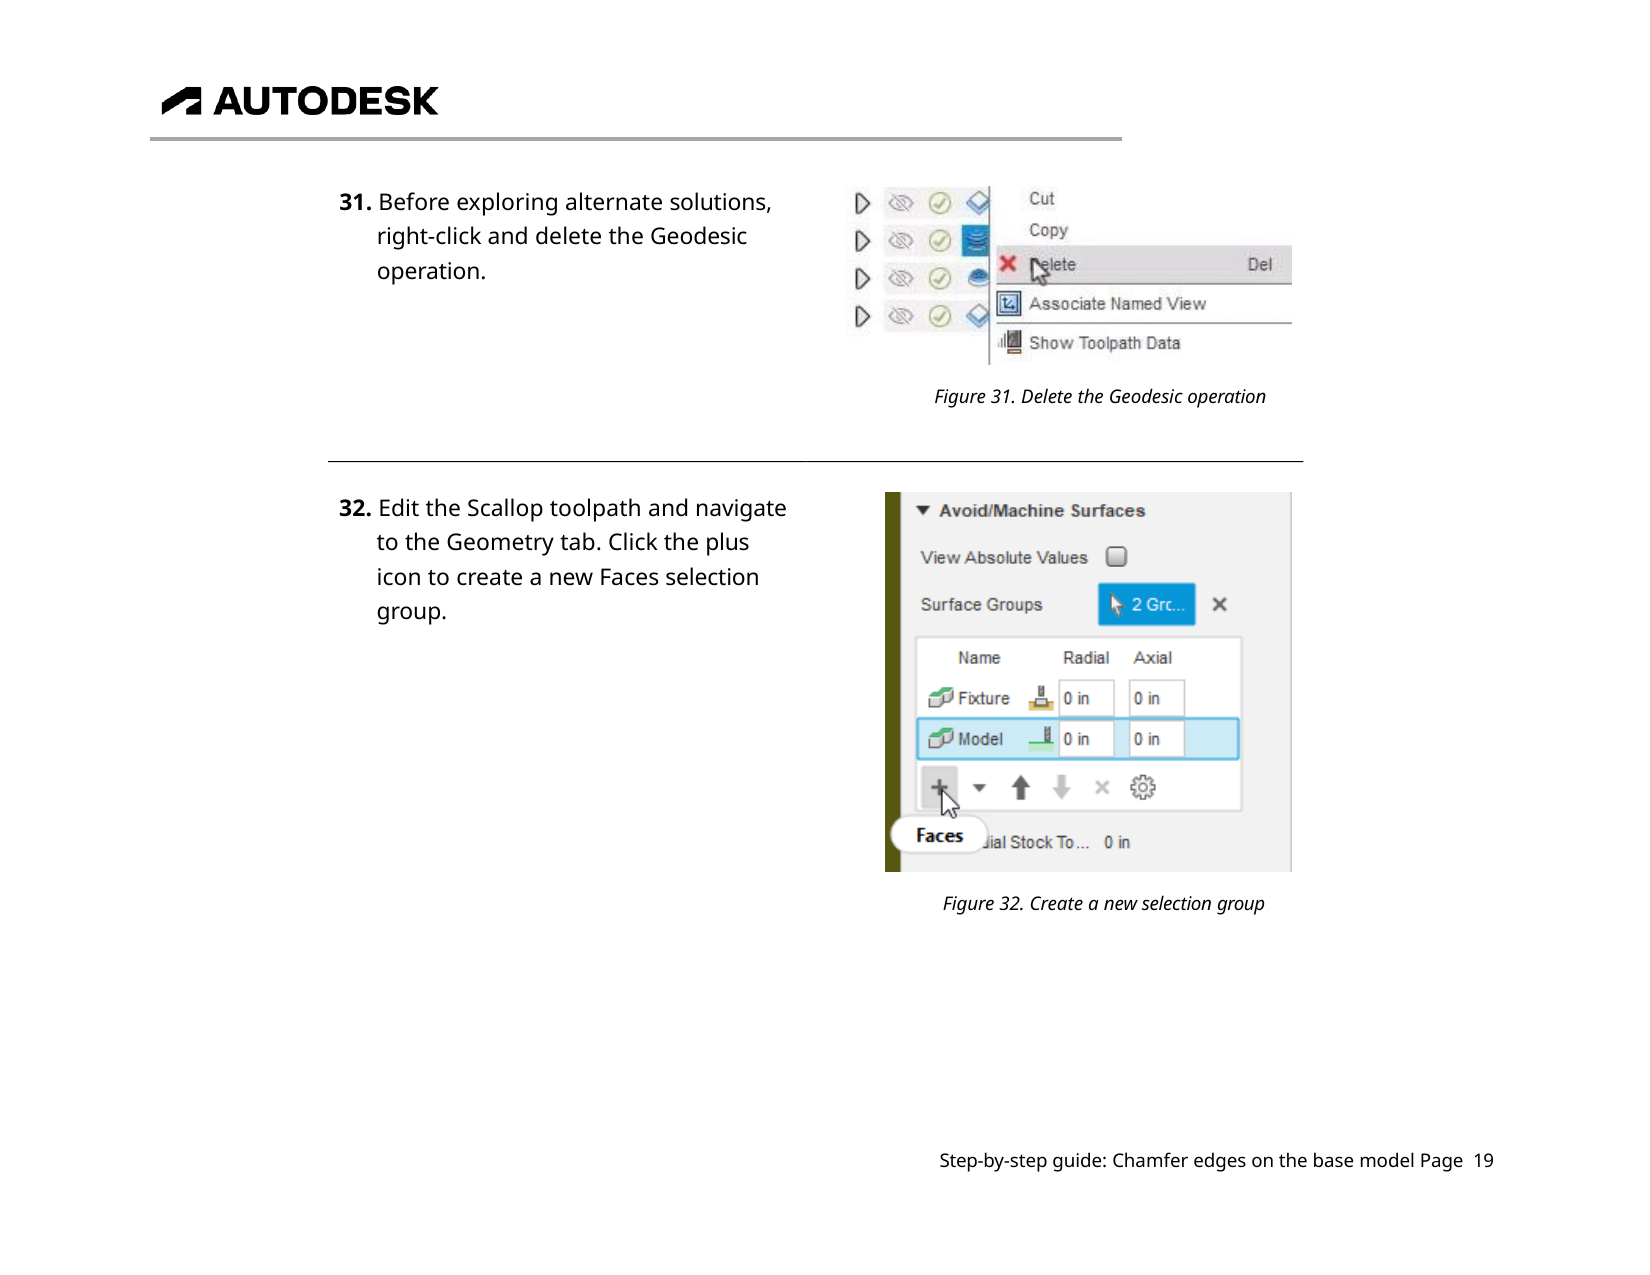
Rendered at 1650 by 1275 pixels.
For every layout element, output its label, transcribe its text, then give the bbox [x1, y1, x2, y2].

slide_number Step-by-step guide: Chamfer edges on the base model Page 20 [937, 1145, 1509, 1275]
text_box 31. Before exploring alternate solutions, right-click and delete the Geodesic operation. [337, 178, 777, 284]
text_box Figure 31. Delete the Geodesic operation [932, 382, 1294, 408]
text_box 32. Edit the Scallop toolpath and navigate to the Geometry tab. Click the plus icon to create a new Faces selection group. [337, 483, 794, 625]
picture [161, 86, 439, 115]
text_box Figure 32. Create a new selection group [940, 890, 1294, 915]
picture [885, 491, 1292, 872]
picture [844, 186, 1292, 365]
